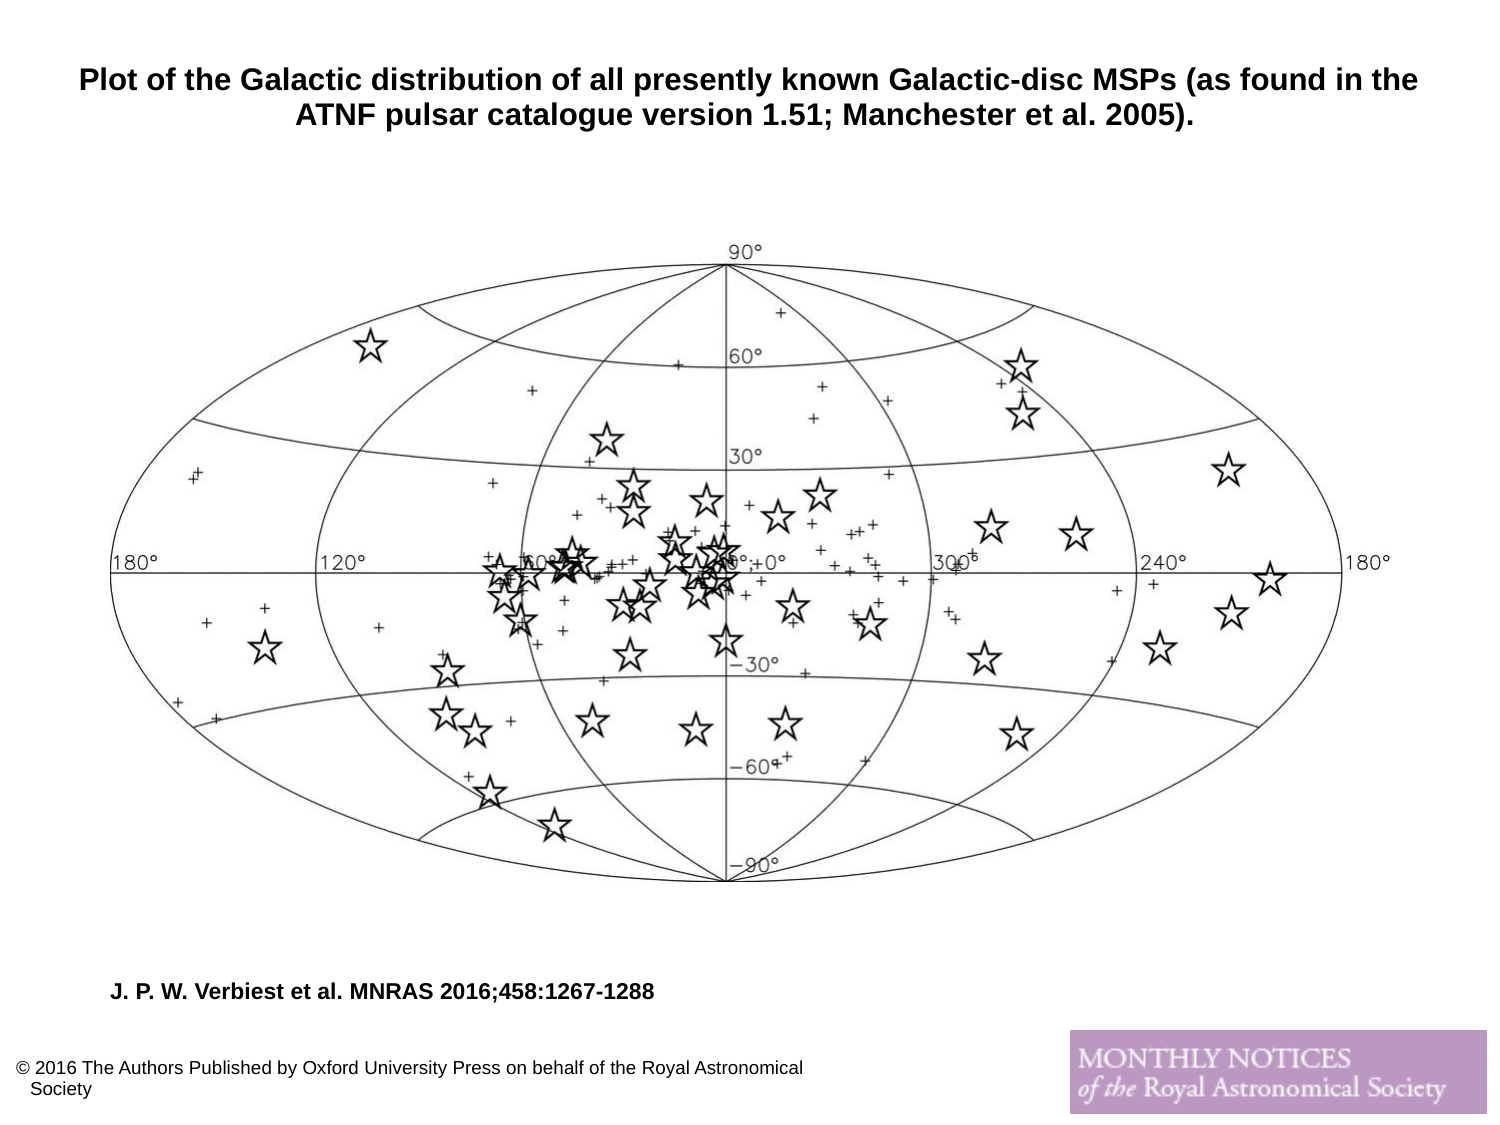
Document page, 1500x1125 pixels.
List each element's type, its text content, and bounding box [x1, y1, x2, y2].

text_box Plot of the Galactic distribution of all presently known Galactic-disc MSPs (as found in the ATNF pulsar catalogue version 1.51; Manchester et al. 2005). [53, 62, 1447, 131]
picture [109, 242, 1391, 882]
text_box © 2016 The Authors Published by Oxford University Press on behalf of the Royal Astronomical Society [16, 1058, 825, 1125]
text_box J. P. W. Verbiest et al. MNRAS 2016;458:1267-1288 [110, 979, 753, 1018]
picture [1070, 1030, 1487, 1114]
